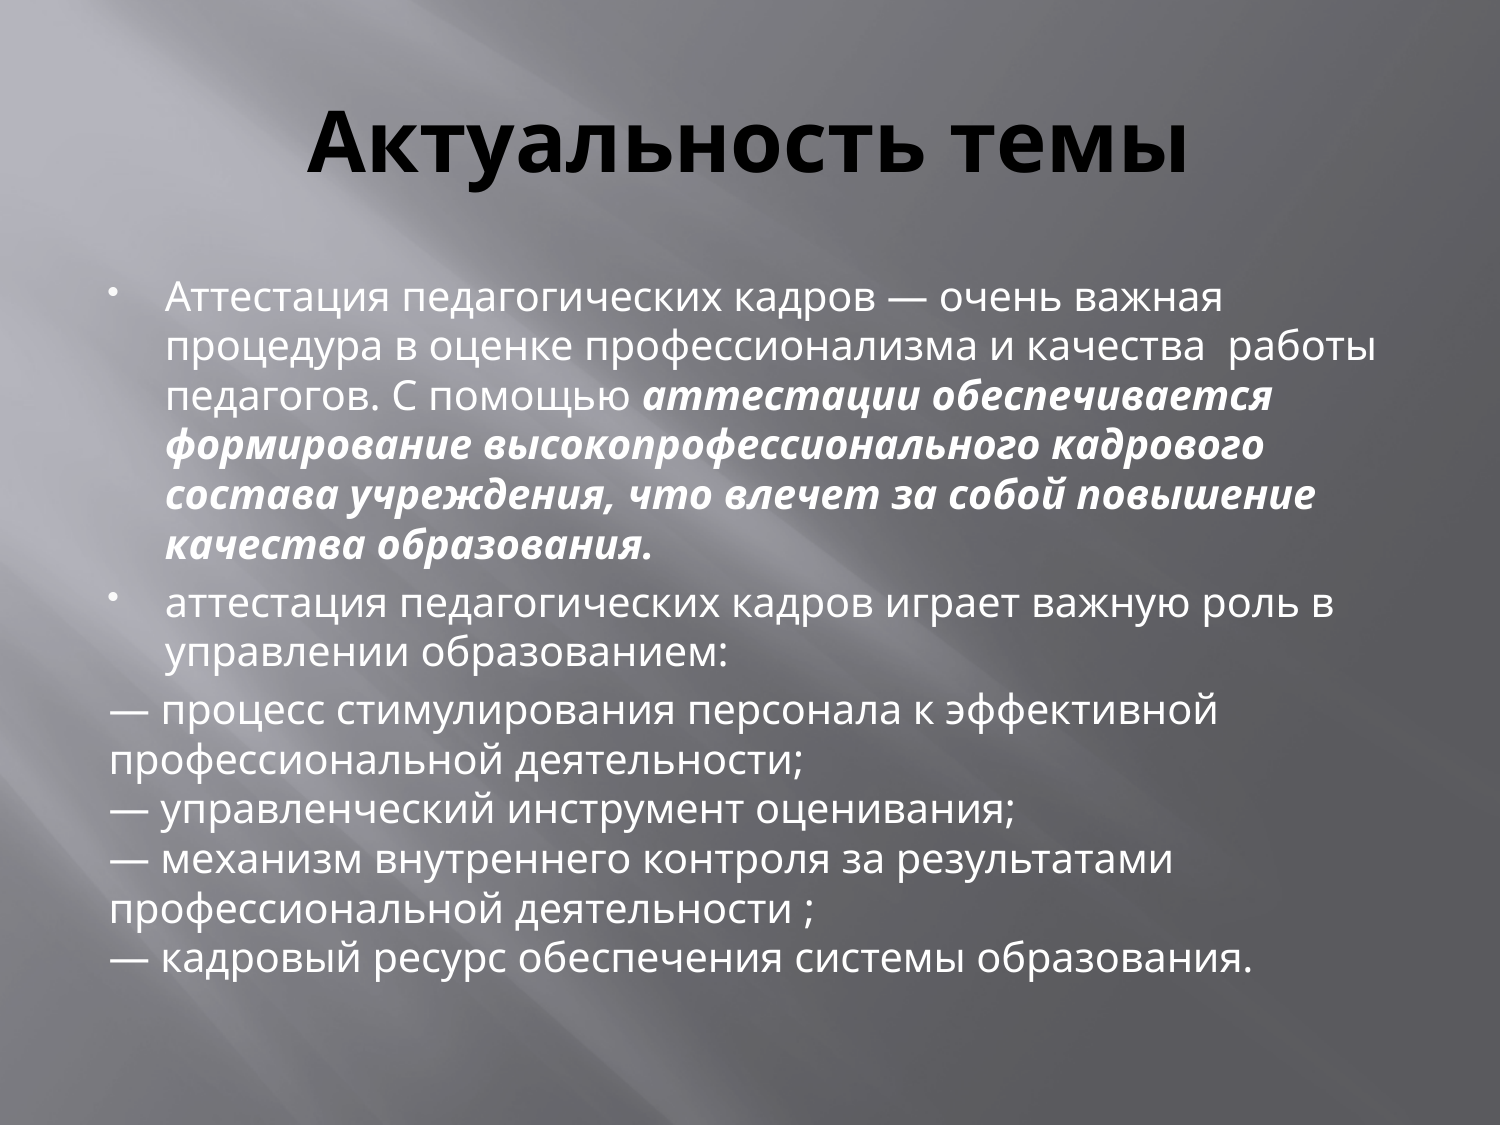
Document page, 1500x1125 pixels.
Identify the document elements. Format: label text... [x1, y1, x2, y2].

list Аттестация педагогических кадров — очень важная процедура в оценке профессионализма и качества работы педагогов. С помощью аттестации обеспечивается формирование высокопрофессионального кадрового состава учреждения, что влечет за собой повышение качества образования. аттестация педагогических кадров играет важную роль в управлении образованием: — процесс стимулирования персонала к эффективной профессиональной деятельности; — управленческий инструмент оценивания; — механизм внутреннего контроля за результатами профессиональной деятельности ; — кадровый ресурс обеспечения системы образования. [75, 262, 1425, 1035]
title Актуальность темы [75, 45, 1425, 233]
